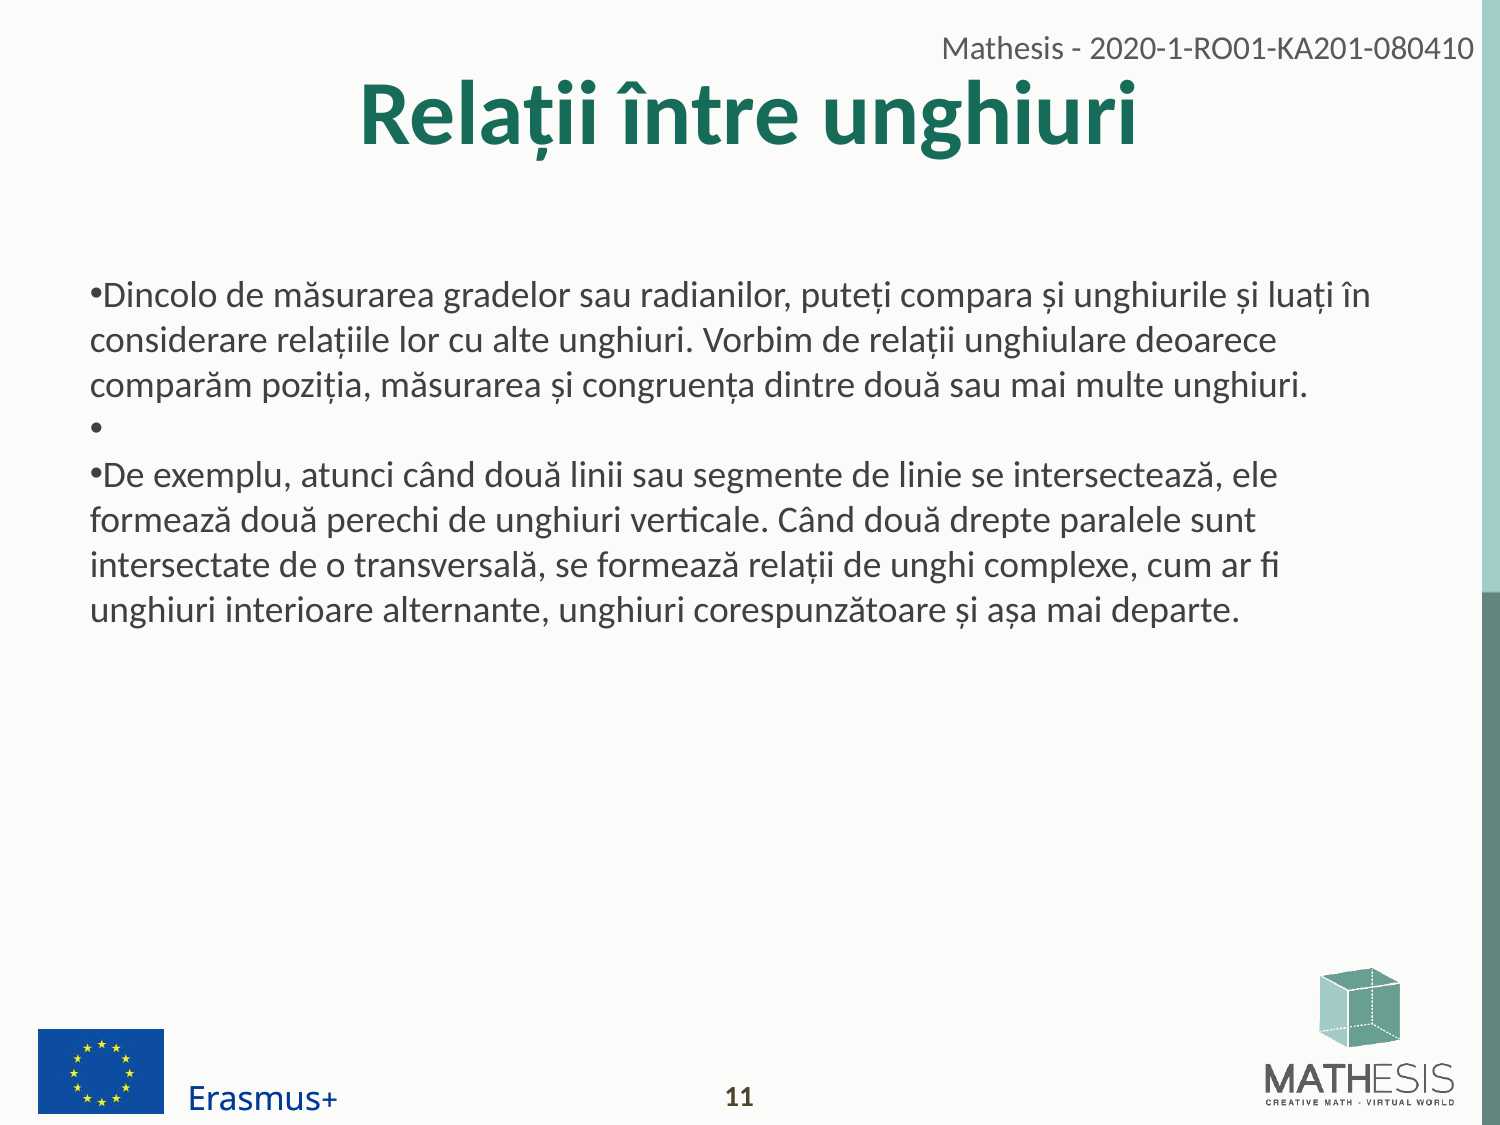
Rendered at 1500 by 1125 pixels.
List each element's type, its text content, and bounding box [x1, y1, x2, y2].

title Relații între unghiuri [75, 45, 1425, 233]
picture [38, 1029, 164, 1114]
list Dincolo de măsurarea gradelor sau radianilor, puteți compara și unghiurile și luați în considerare relațiile lor cu alte unghiuri. Vorbim de relații unghiulare deoarece comparăm poziția, măsurarea și congruența dintre două sau mai multe unghiuri. De exemplu, atunci când două linii sau segmente de linie se intersectează, ele formează două perechi de unghiuri verticale. Când două drepte paralele sunt intersectate de o transversală, se formează relații de unghi complexe, cum ar fi unghiuri interioare alternante, unghiuri corespunzătoare și așa mai departe. [75, 262, 1425, 1005]
